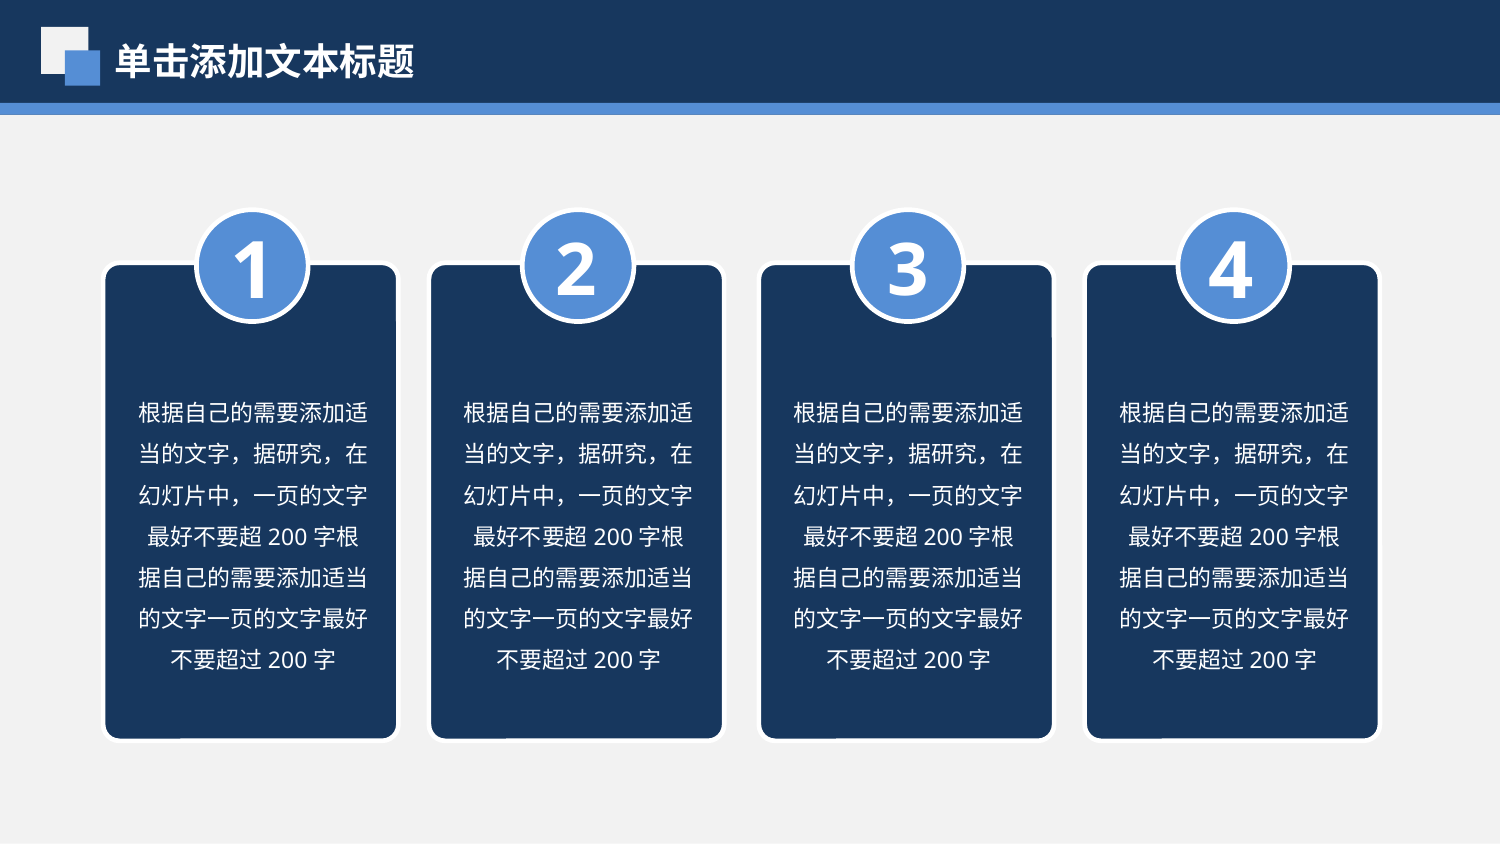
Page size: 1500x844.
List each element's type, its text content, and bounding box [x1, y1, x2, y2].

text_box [521, 209, 635, 322]
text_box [196, 209, 309, 324]
text_box [63, 48, 102, 88]
text_box 根据自己的需要添加适当的文字，据研究，在幻灯片中，一页的文字最好不要超200字根据自己的需要添加适当的文字一页的文字最好不要超过200字 [1103, 377, 1367, 681]
text_box [0, 0, 1500, 101]
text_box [851, 209, 965, 322]
text_box [1082, 260, 1383, 743]
text_box 根据自己的需要添加适当的文字，据研究，在幻灯片中，一页的文字最好不要超200字根据自己的需要添加适当的文字一页的文字最好不要超过200字 [777, 377, 1041, 681]
text_box [426, 260, 727, 743]
text_box [756, 260, 1057, 743]
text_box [1177, 209, 1290, 324]
text_box 根据自己的需要添加适当的文字，据研究，在幻灯片中，一页的文字最好不要超200字根据自己的需要添加适当的文字一页的文字最好不要超过200字 [121, 377, 385, 681]
text_box 单击添加文本标题 [100, 30, 479, 91]
text_box [101, 260, 401, 743]
text_box [39, 25, 91, 76]
text_box 根据自己的需要添加适当的文字，据研究，在幻灯片中，一页的文字最好不要超200字根据自己的需要添加适当的文字一页的文字最好不要超过200字 [447, 377, 711, 681]
text_box [0, 101, 1500, 117]
